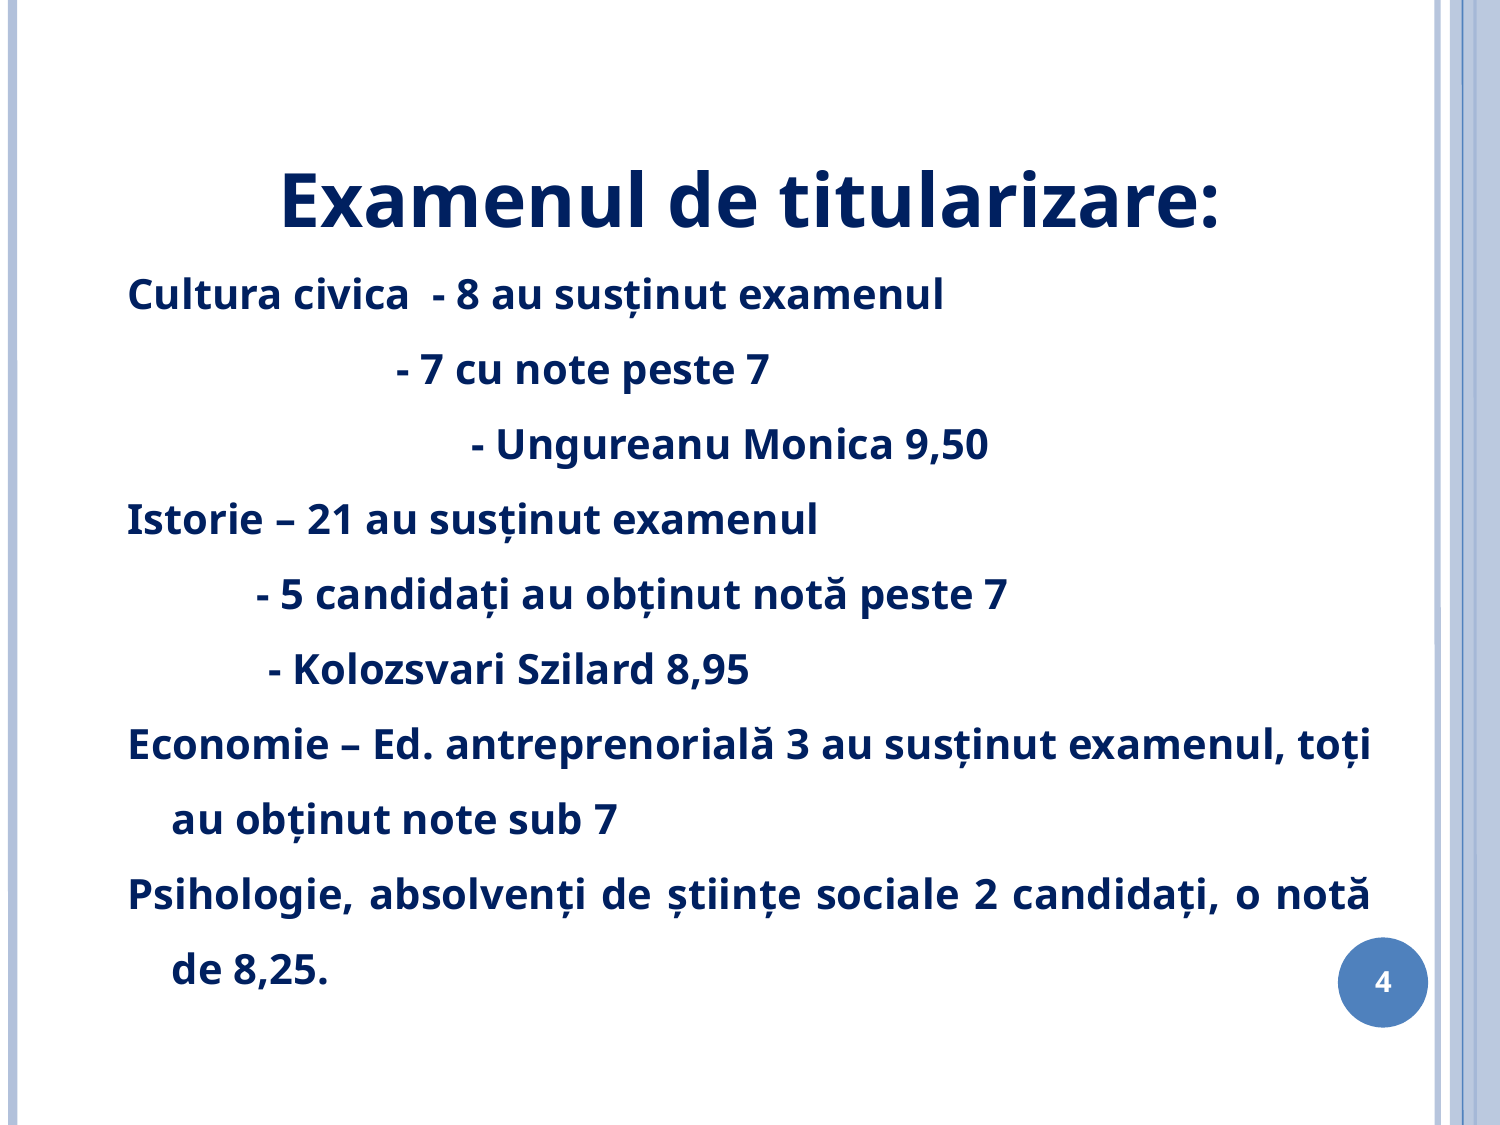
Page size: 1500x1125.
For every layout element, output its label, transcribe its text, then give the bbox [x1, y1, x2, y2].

text_box 4 [1388, 940, 1434, 1026]
text_box Examenul de titularizare: Cultura civica - 8 au susţinut examenul - 7 cu note peste 7 - Ungureanu Monica 9,50 Istorie – 21 au susţinut examenul - 5 candidaţi au obţinut notă peste 7 - Kolozsvari Szilard 8,95 Economie – Ed. antreprenorială 3 au susţinut examenul, toţi au obţinut note sub 7 Psihologie, absolvenţi de ştiinţe sociale 2 candidaţi, o notă de 8,25. [112, 99, 1388, 1125]
